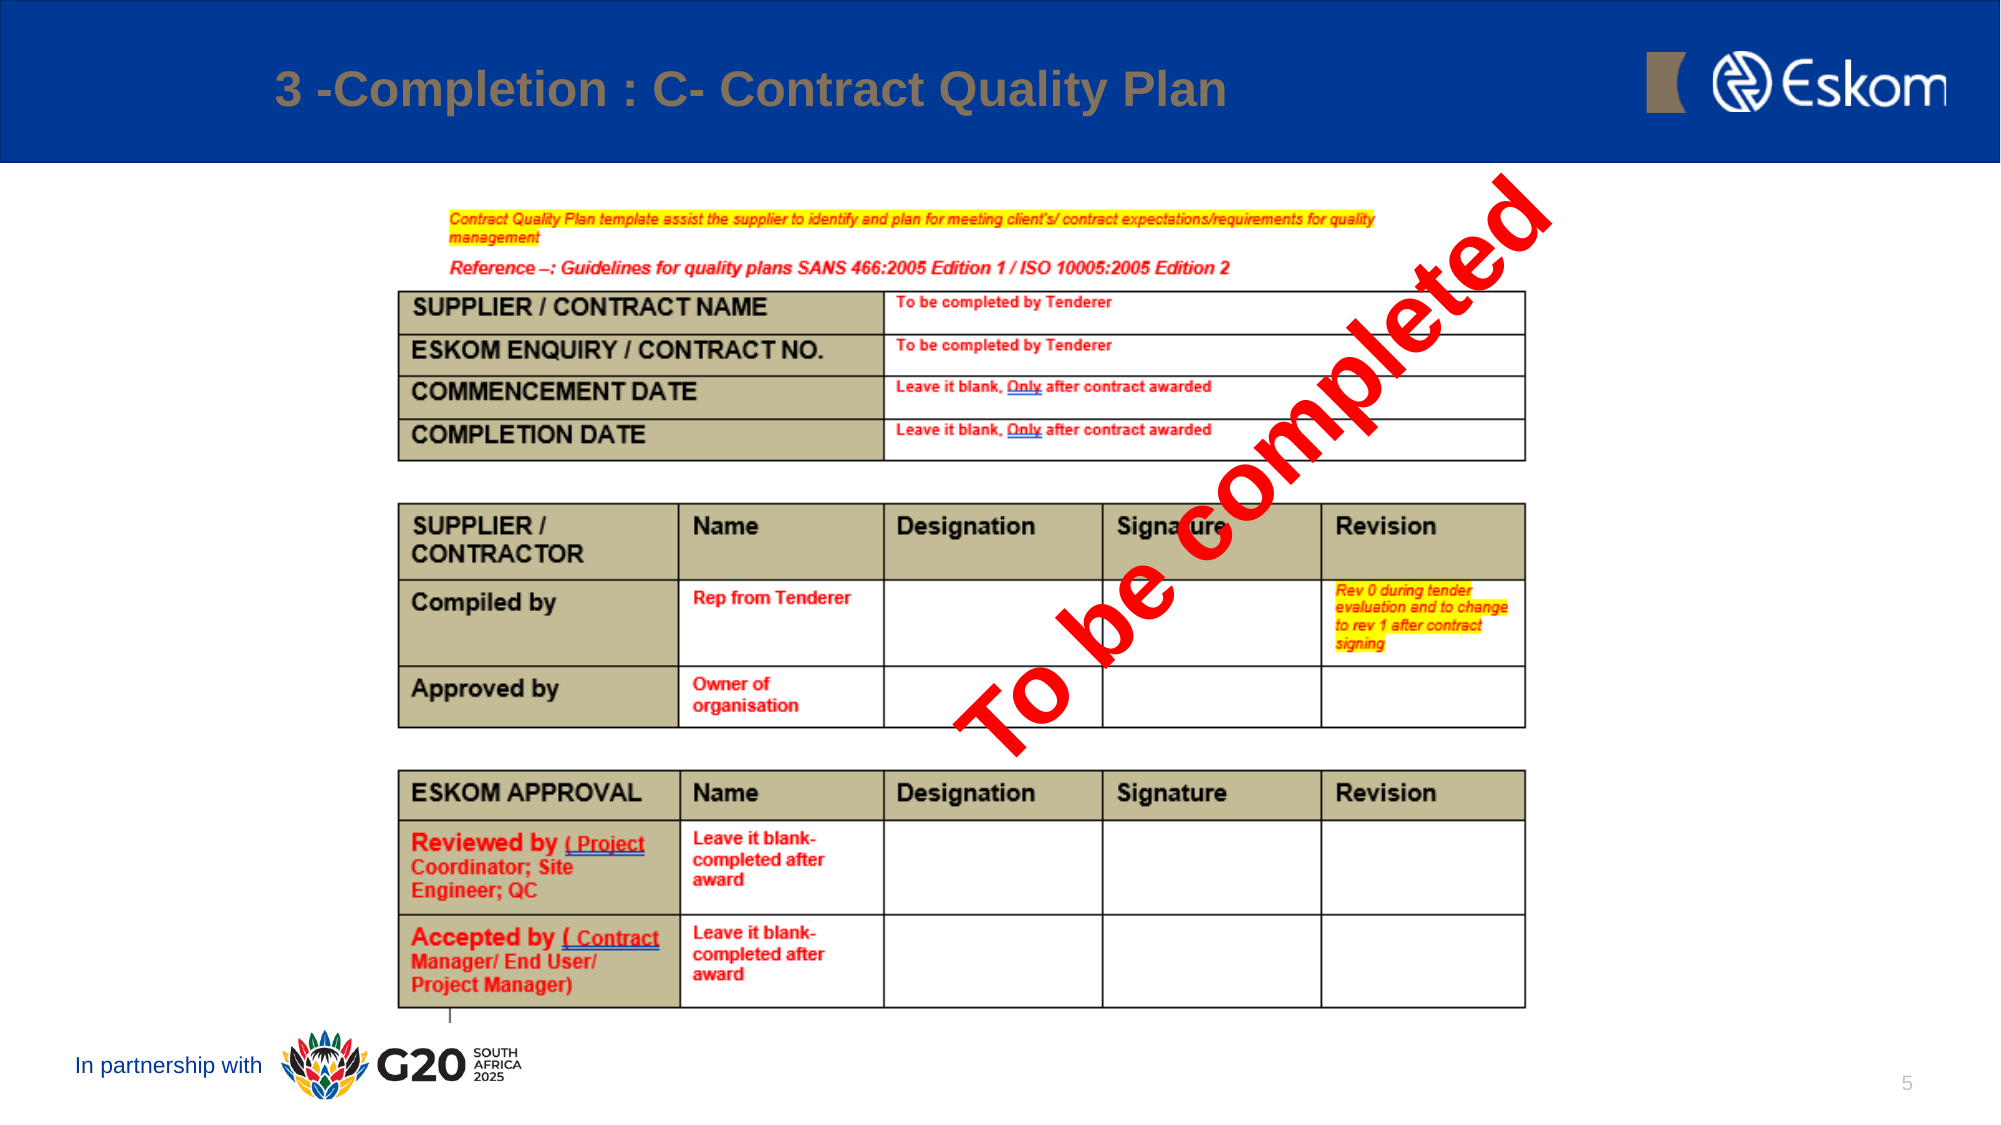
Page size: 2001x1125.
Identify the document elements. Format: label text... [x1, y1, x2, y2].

text_box To be completed [1428, 19, 1701, 254]
title 3 -Completion : C- Contract Quality Plan …. [259, 19, 1464, 161]
slide_number 5 [1567, 1058, 1929, 1103]
picture [385, 196, 1561, 1023]
picture [280, 1029, 526, 1100]
slide_number [99, 1058, 481, 1103]
